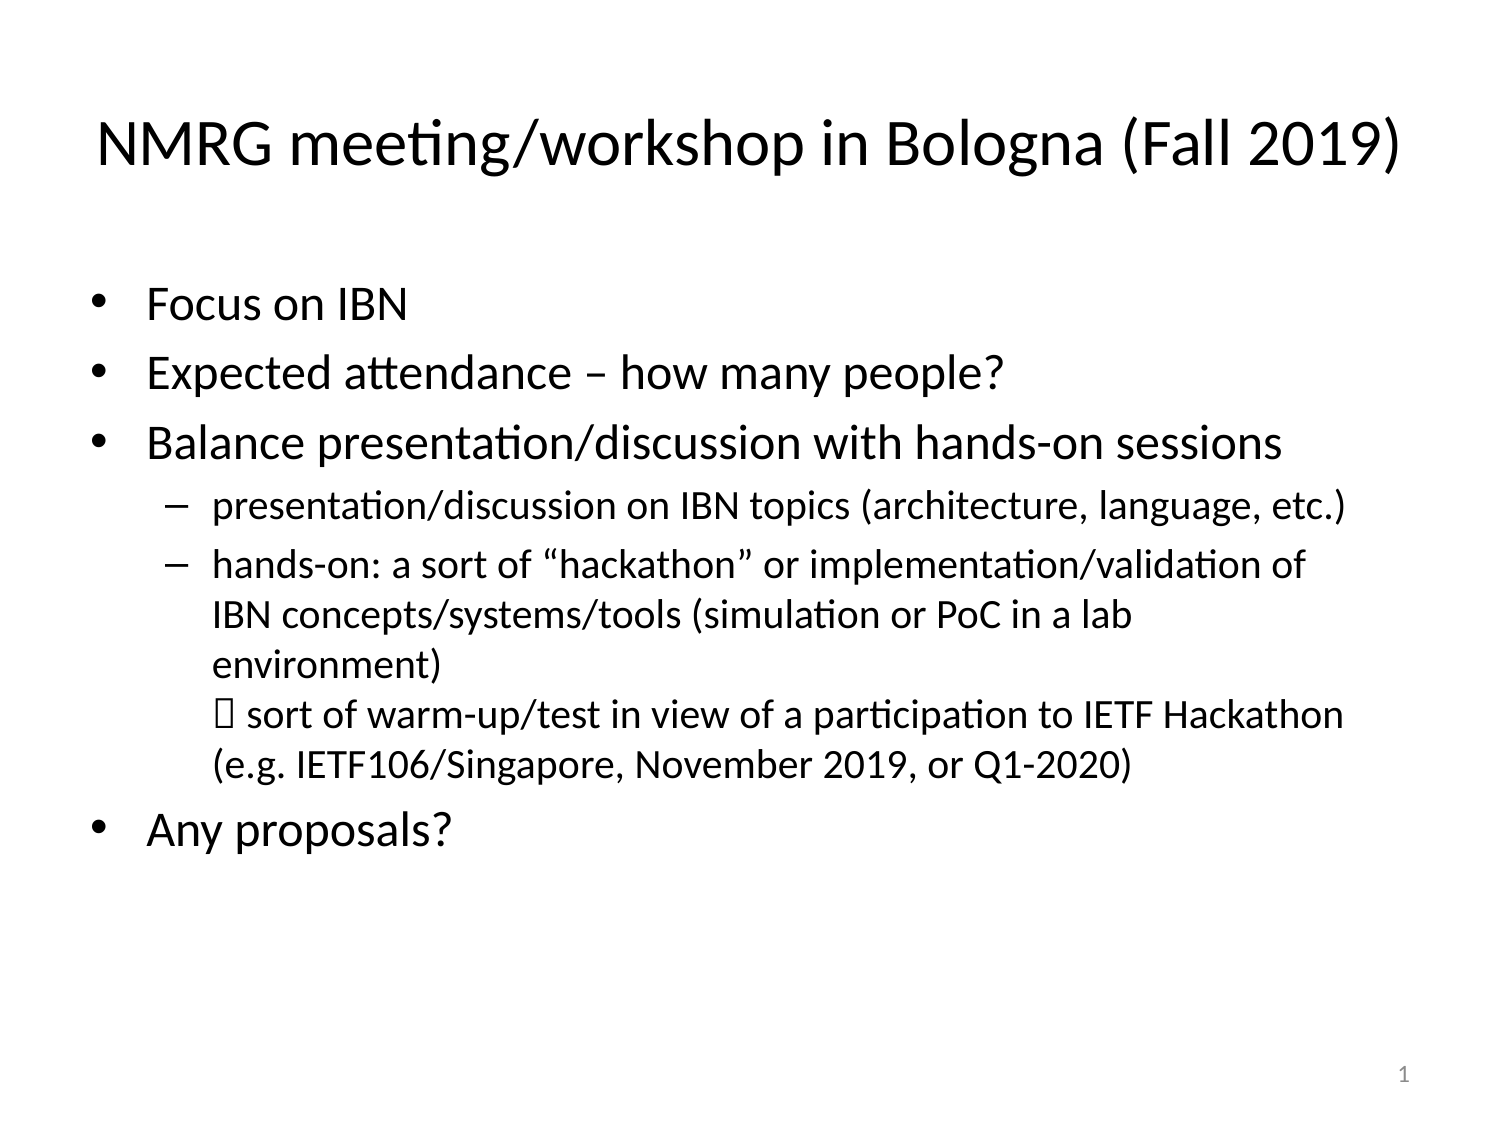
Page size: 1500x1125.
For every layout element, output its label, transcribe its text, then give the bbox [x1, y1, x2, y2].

slide_number 1 [1074, 1042, 1425, 1103]
title NMRG meeting/workshop in Bologna (Fall 2019) [75, 45, 1425, 233]
list Focus on IBN Expected attendance – how many people? Balance presentation/discussion with hands-on sessions presentation/discussion on IBN topics (architecture, language, etc.) hands-on: a sort of “hackathon” or implementation/validation of IBN concepts/systems/tools (simulation or PoC in a lab environment)  sort of warm-up/test in view of a participation to IETF Hackathon (e.g. IETF106/Singapore, November 2019, or Q1-2020) Any proposals? [75, 262, 1378, 1005]
